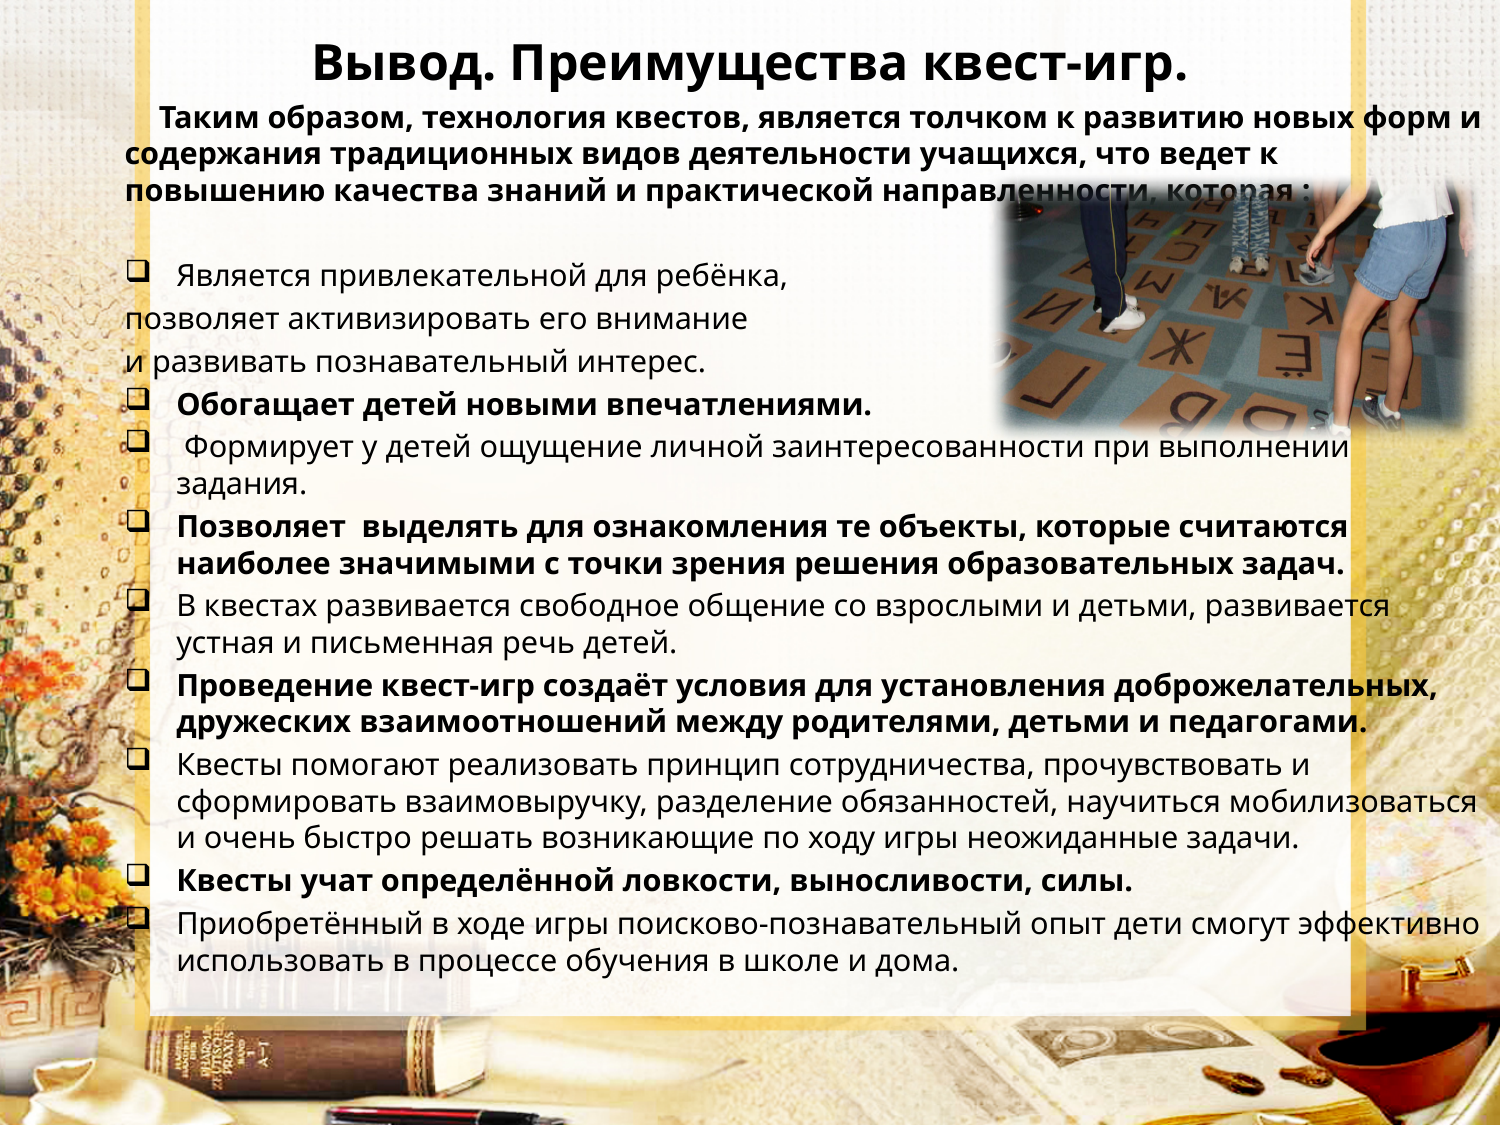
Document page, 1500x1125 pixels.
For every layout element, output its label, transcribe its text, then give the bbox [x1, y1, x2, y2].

list Таким образом, технология квестов, является толчком к развитию новых форм и содержания традиционных видов деятельности учащихся, что ведет к повышению качества знаний и практической направленности, которая : Является привлекательной для ребёнка, позволяет активизировать его внимание и развивать познавательный интерес. Обогащает детей новыми впечатлениями. Формирует у детей ощущение личной заинтересованности при выполнении задания. Позволяет выделять для ознакомления те объекты, которые считаются наиболее значимыми с точки зрения решения образовательных задач. В квестах развивается свободное общение со взрослыми и детьми, развивается устная и письменная речь детей. Проведение квест-игр создаёт условия для установления доброжелательных, дружеских взаимоотношений между родителями, детьми и педагогами. Квесты помогают реализовать принцип сотрудничества, прочувствовать и сформировать взаимовыручку, разделение обязанностей, научиться мобилизоваться и очень быстро решать возникающие по ходу игры неожиданные задачи. Квесты учат определённой ловкости, выносливости, силы. Приобретённый в ходе игры поисково-познавательный опыт дети смогут эффективно использовать в процессе обучения в школе и дома. [109, 90, 1500, 1024]
picture [985, 172, 1483, 445]
title Вывод. Преимущества квест-игр. [75, 19, 1425, 102]
picture [0, 0, 1500, 1125]
